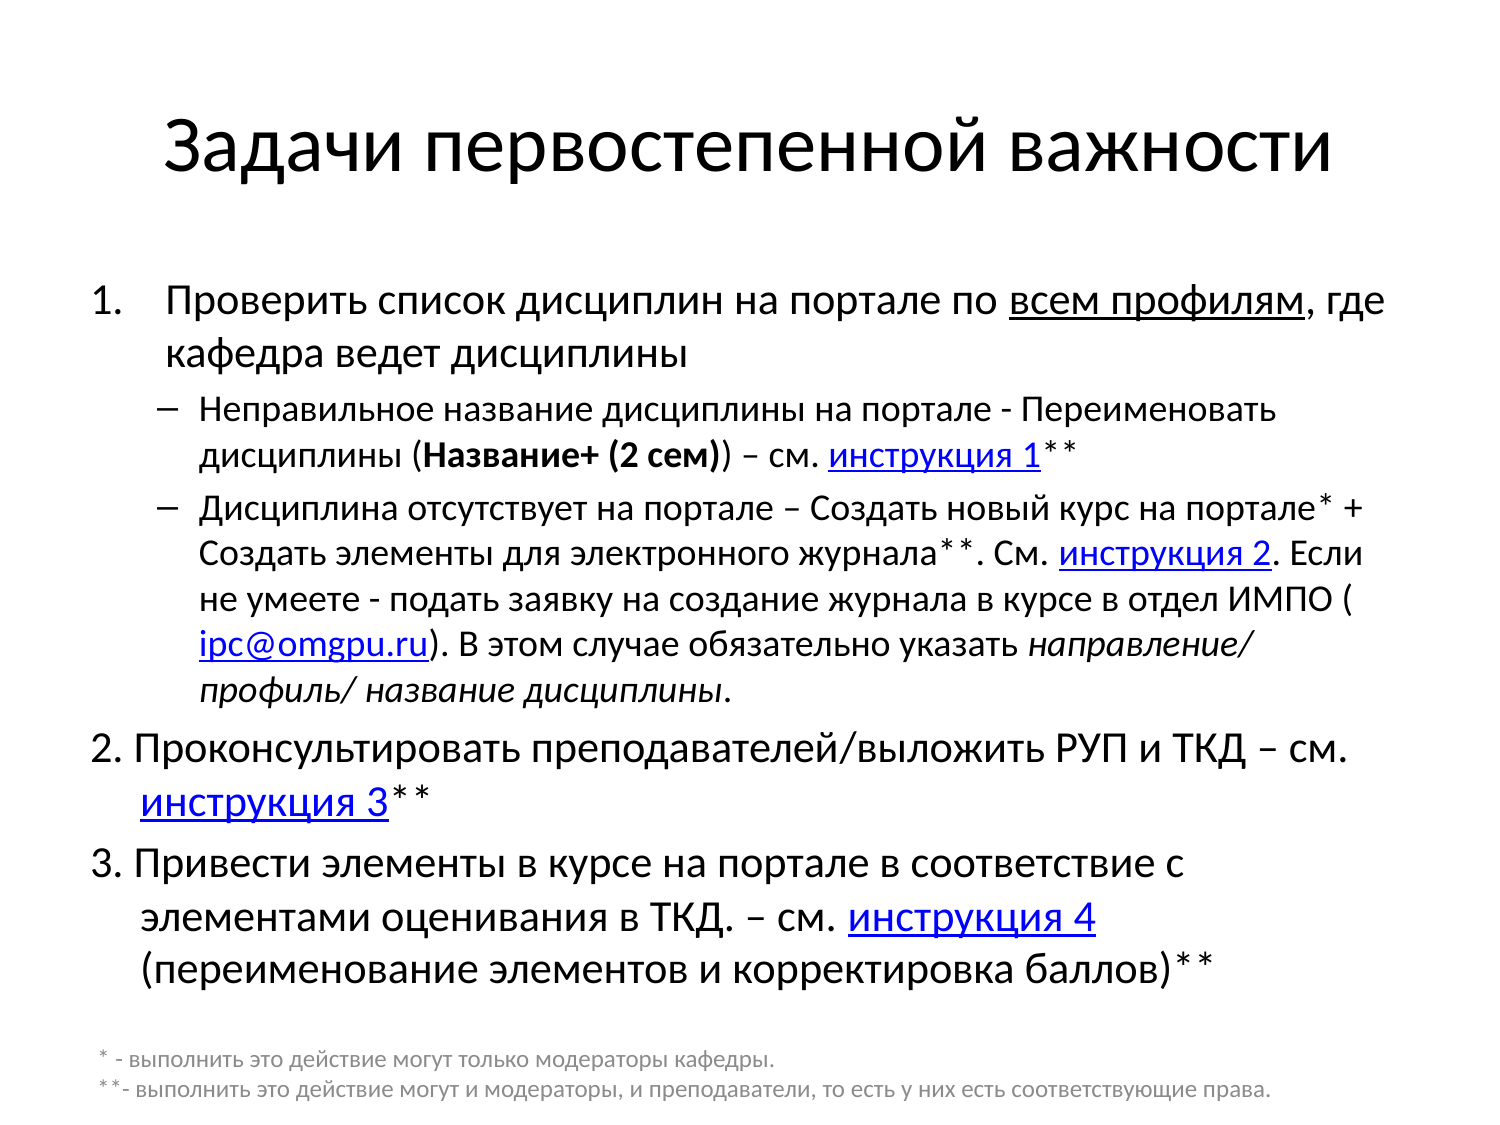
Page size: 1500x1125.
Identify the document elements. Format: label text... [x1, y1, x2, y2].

title Задачи первостепенной важности [75, 45, 1425, 233]
footer * - выполнить это действие могут только модераторы кафедры. **- выполнить это действие могут и модераторы, и преподаватели, то есть у них есть соответствующие права. [82, 1042, 1465, 1103]
list Проверить список дисциплин на портале по всем профилям, где кафедра ведет дисциплины Неправильное название дисциплины на портале - Переименовать дисциплины (Название+ (2 сем)) – см. инструкция 1** Дисциплина отсутствует на портале – Создать новый курс на портале* + Создать элементы для электронного журнала**. См. инструкция 2. Если не умеете - подать заявку на создание журнала в курсе в отдел ИМПО (ipc@omgpu.ru). В этом случае обязательно указать направление/ профиль/ название дисциплины. 2. Проконсультировать преподавателей/выложить РУП и ТКД – см. инструкция 3** 3. Привести элементы в курсе на портале в соответствие с элементами оценивания в ТКД. – см. инструкция 4 (переименование элементов и корректировка баллов)** [75, 262, 1425, 1005]
